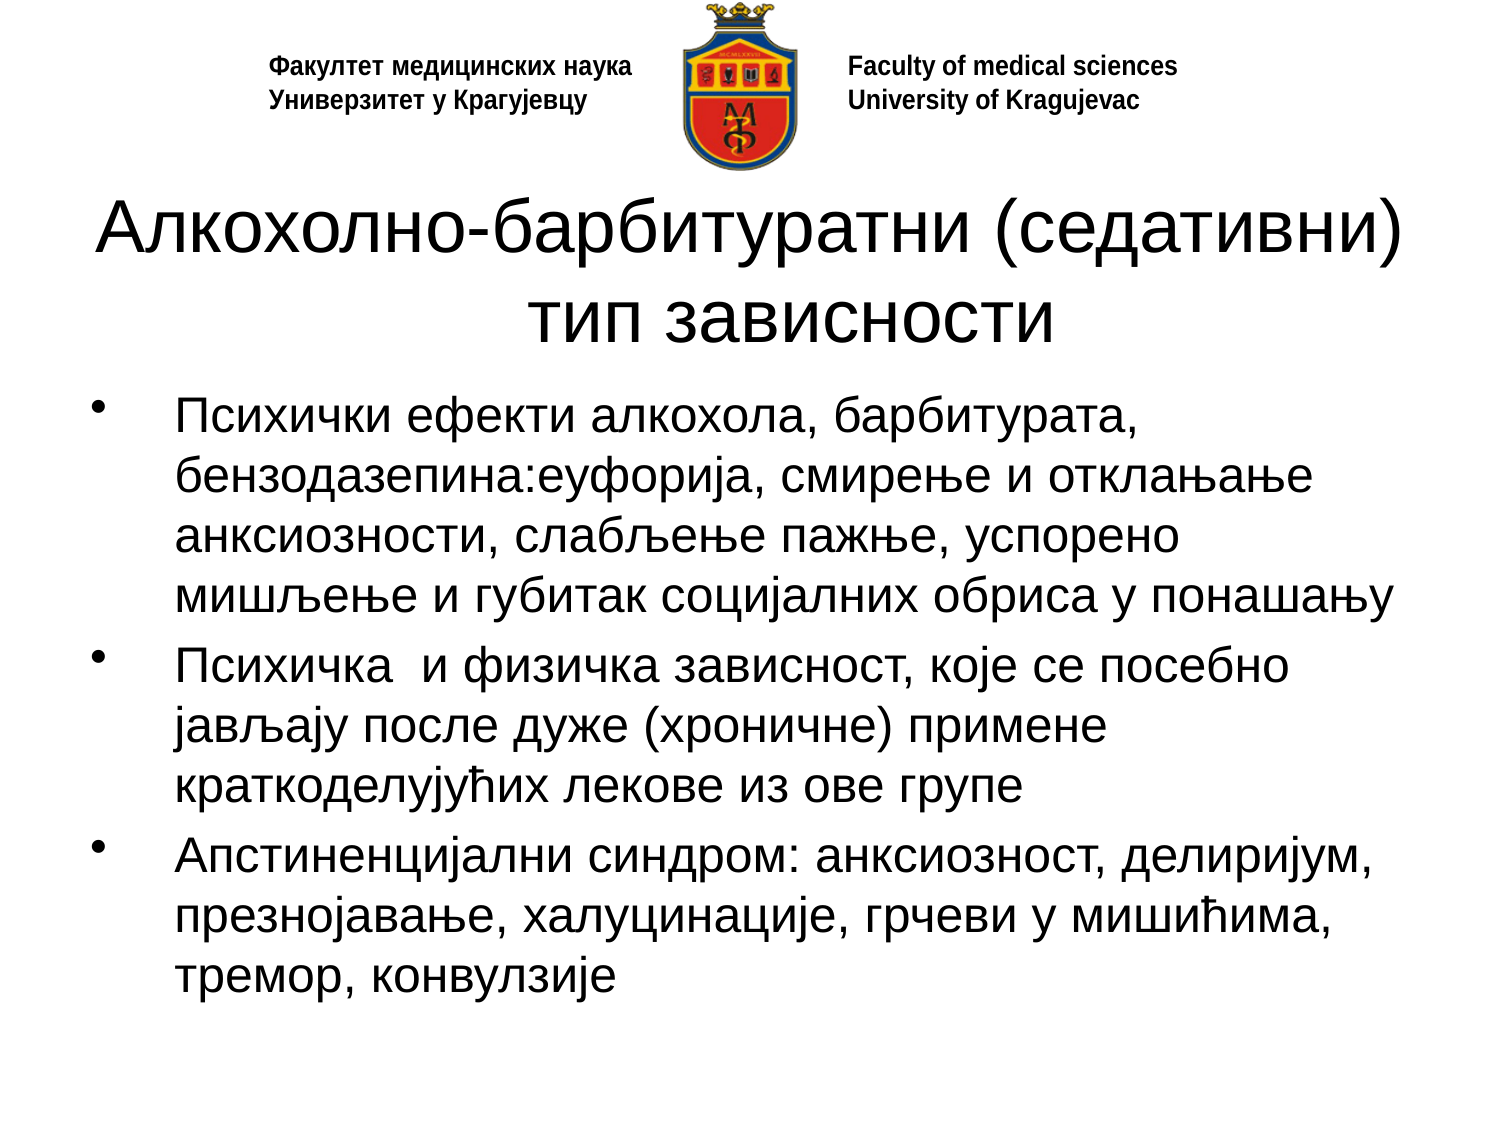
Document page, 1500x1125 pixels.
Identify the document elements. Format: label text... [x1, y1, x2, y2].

title Алкохолно-барбитуратни (седативни) тип зависности [74, 173, 1426, 362]
list Психички ефекти алкохола, барбитурата, бензодазепина:еуфорија, смирење и отклањање анксиозности, слабљење пажње, успорено мишљење и губитак социјалних обриса у понашању Психичка и физичка зависност, које се посебно јављају после дуже (хроничне) примене краткоделујућих лекове из ове групе Апстиненцијални синдром: анксиозност, делиријум, презнојавање, халуцинације, грчеви у мишићима, тремор, конвулзије [74, 374, 1424, 1118]
